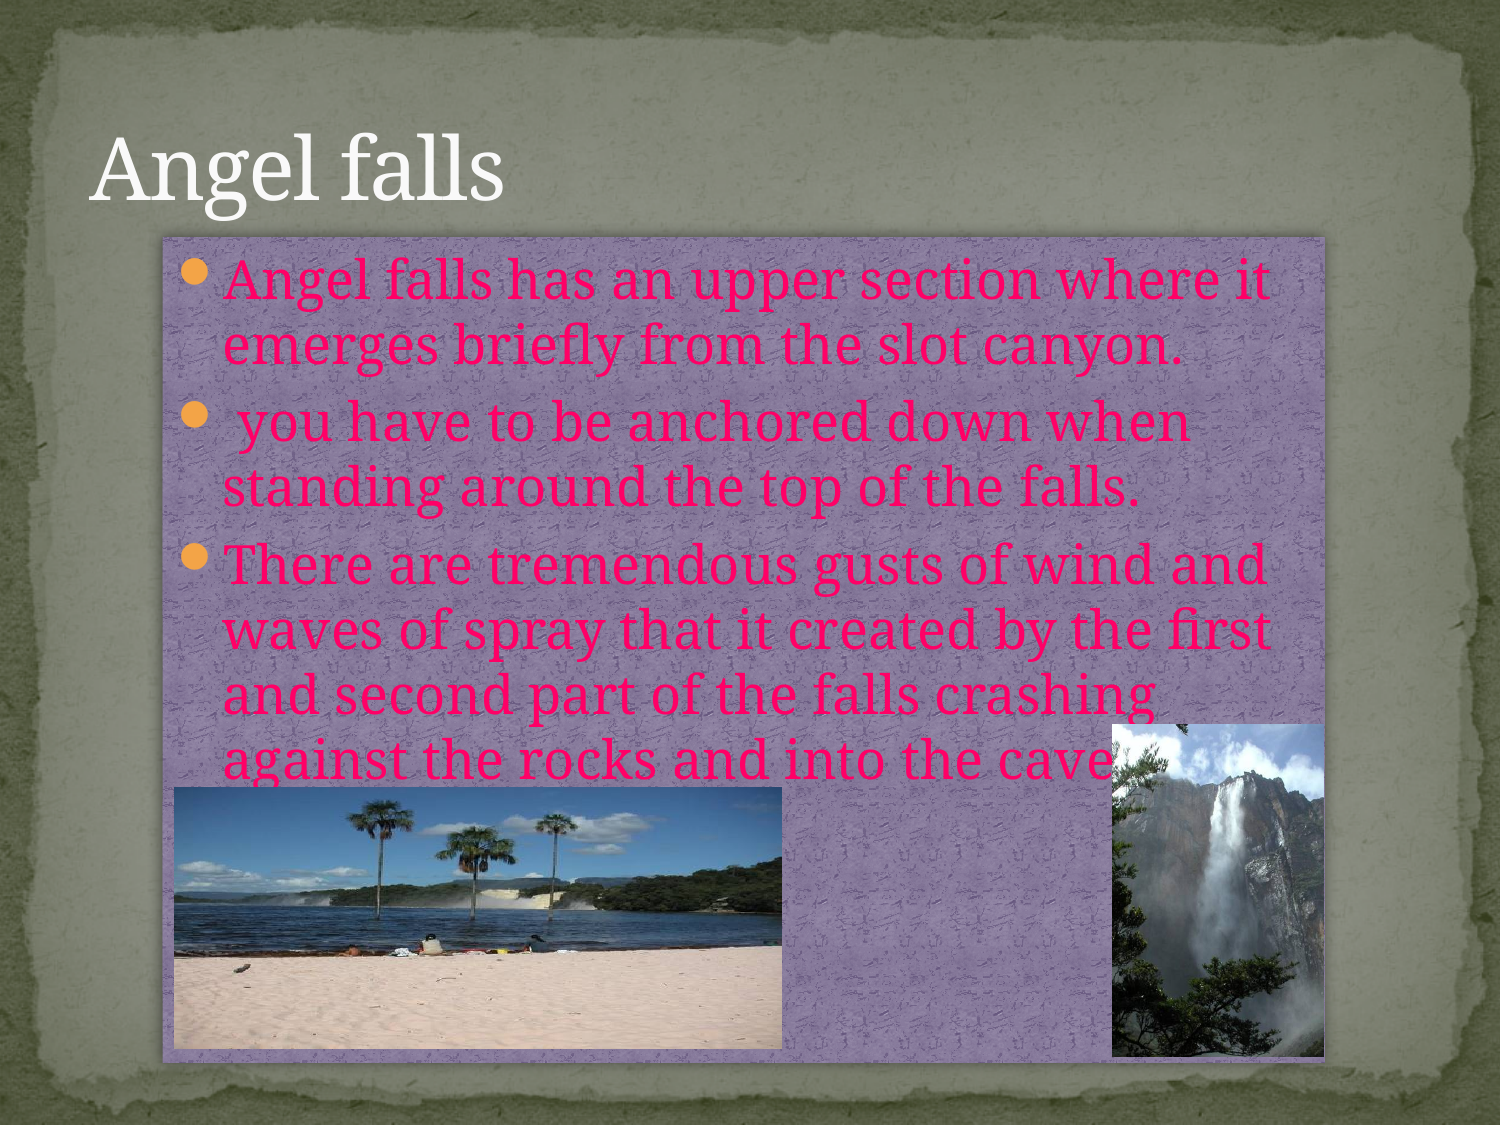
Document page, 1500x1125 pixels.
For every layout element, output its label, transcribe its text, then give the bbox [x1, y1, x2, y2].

picture [174, 787, 782, 1049]
list Angel falls has an upper section where it emerges briefly from the slot canyon. you have to be anchored down when standing around the top of the falls. There are tremendous gusts of wind and waves of spray that it created by the first and second part of the falls crashing against the rocks and into the cave. [162, 237, 1325, 1063]
title Angel falls [74, 24, 1425, 225]
picture [1112, 724, 1324, 1057]
